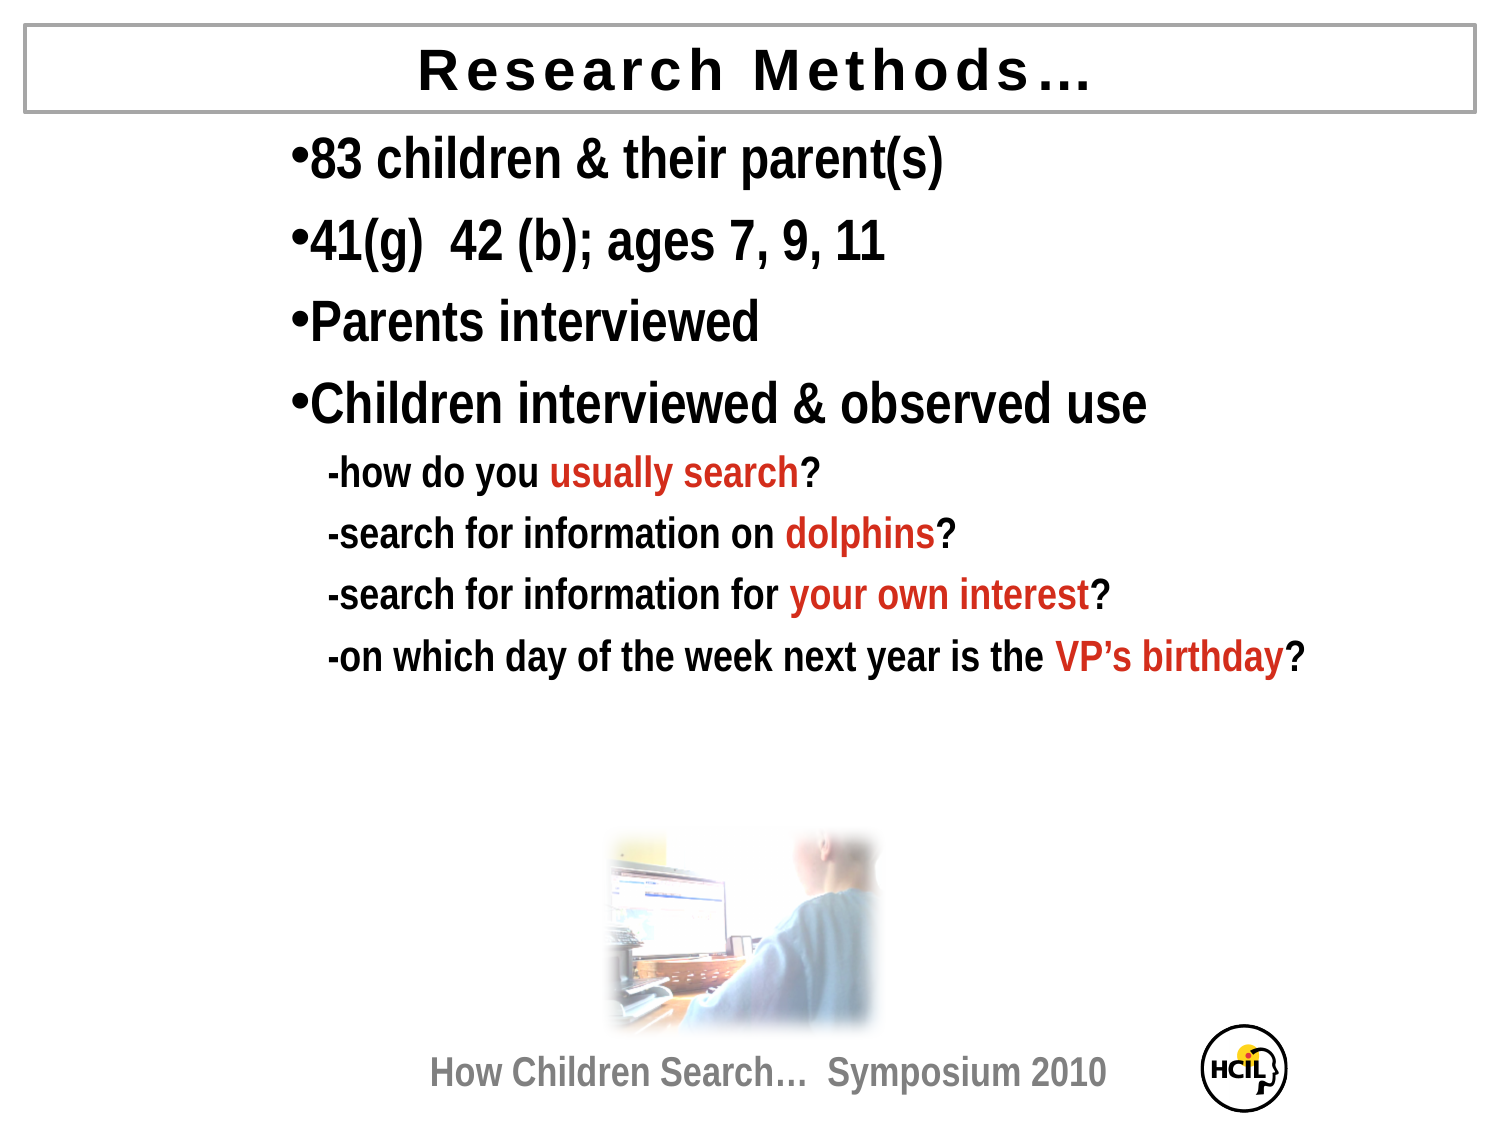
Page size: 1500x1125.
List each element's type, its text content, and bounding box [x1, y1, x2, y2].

text_box How Children Search… Symposium 2010 [262, 1037, 1194, 1113]
picture [1199, 1024, 1289, 1113]
list 83 children & their parent(s) 41(g) 42 (b); ages 7, 9, 11 Parents interviewed Children interviewed & observed use -how do you usually search? -search for information on dolphins? -search for information for your own interest? -on which day of the week next year is the VP’s birthday? [274, 112, 1500, 826]
text_box Research Methods… [0, 24, 1500, 113]
picture [599, 824, 888, 1041]
